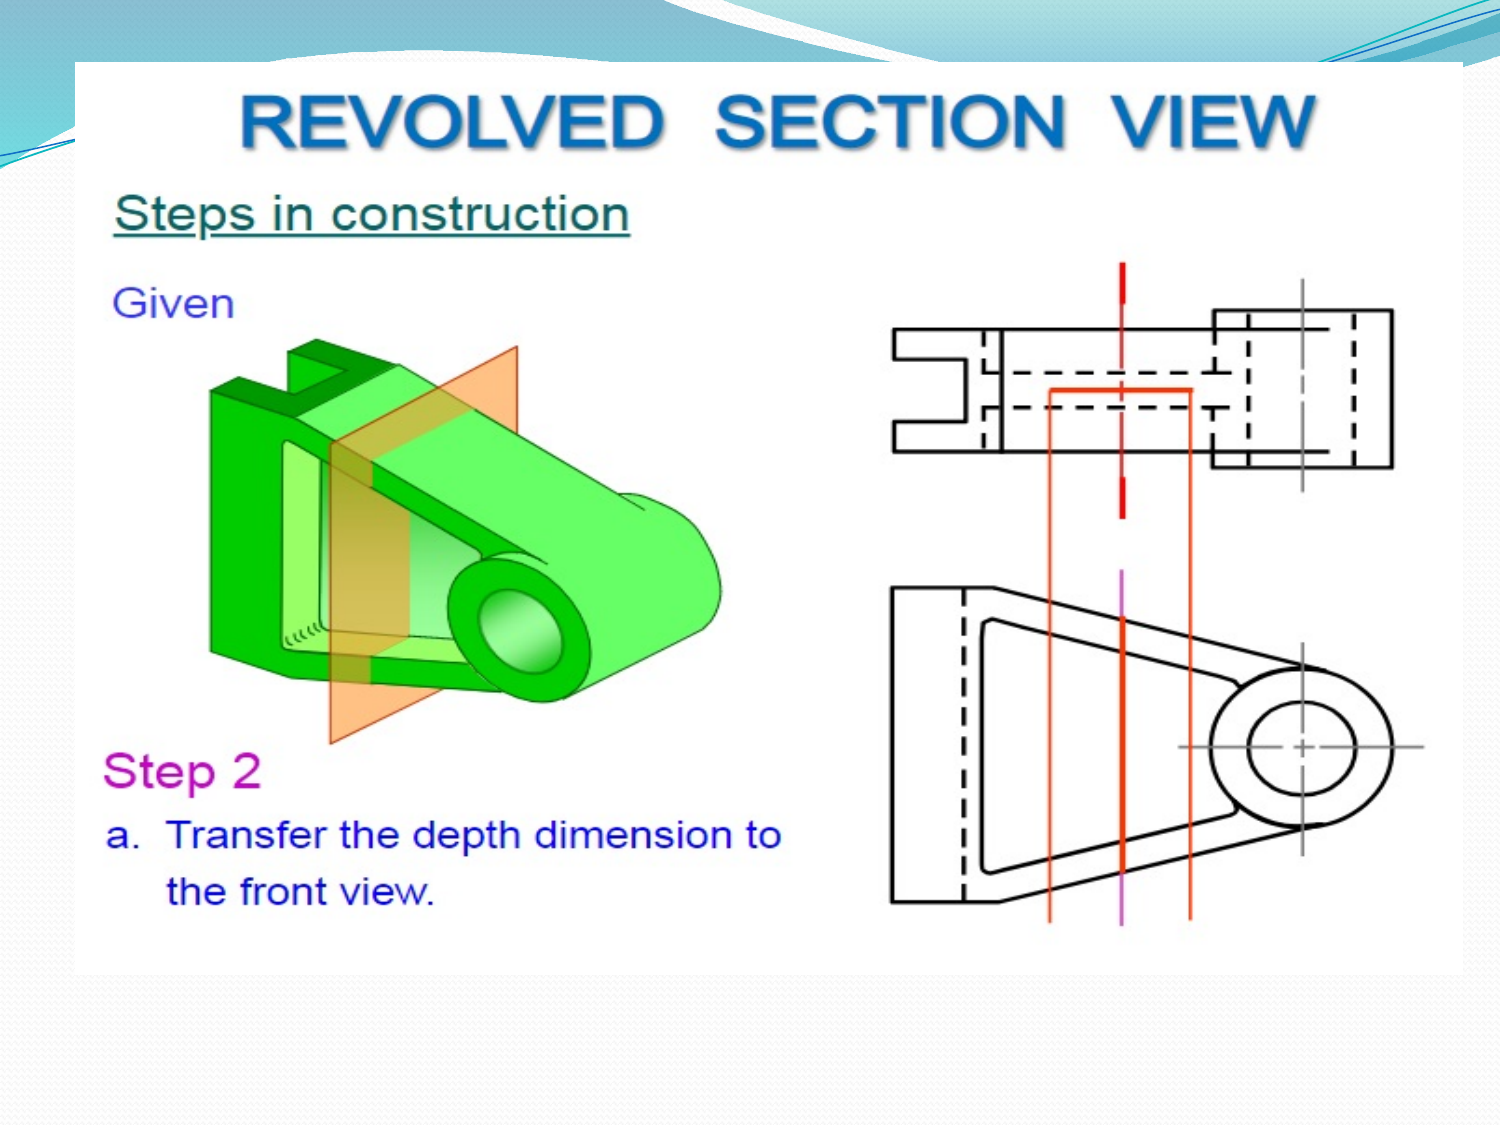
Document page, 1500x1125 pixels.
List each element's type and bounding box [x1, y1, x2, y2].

picture [74, 62, 1463, 976]
